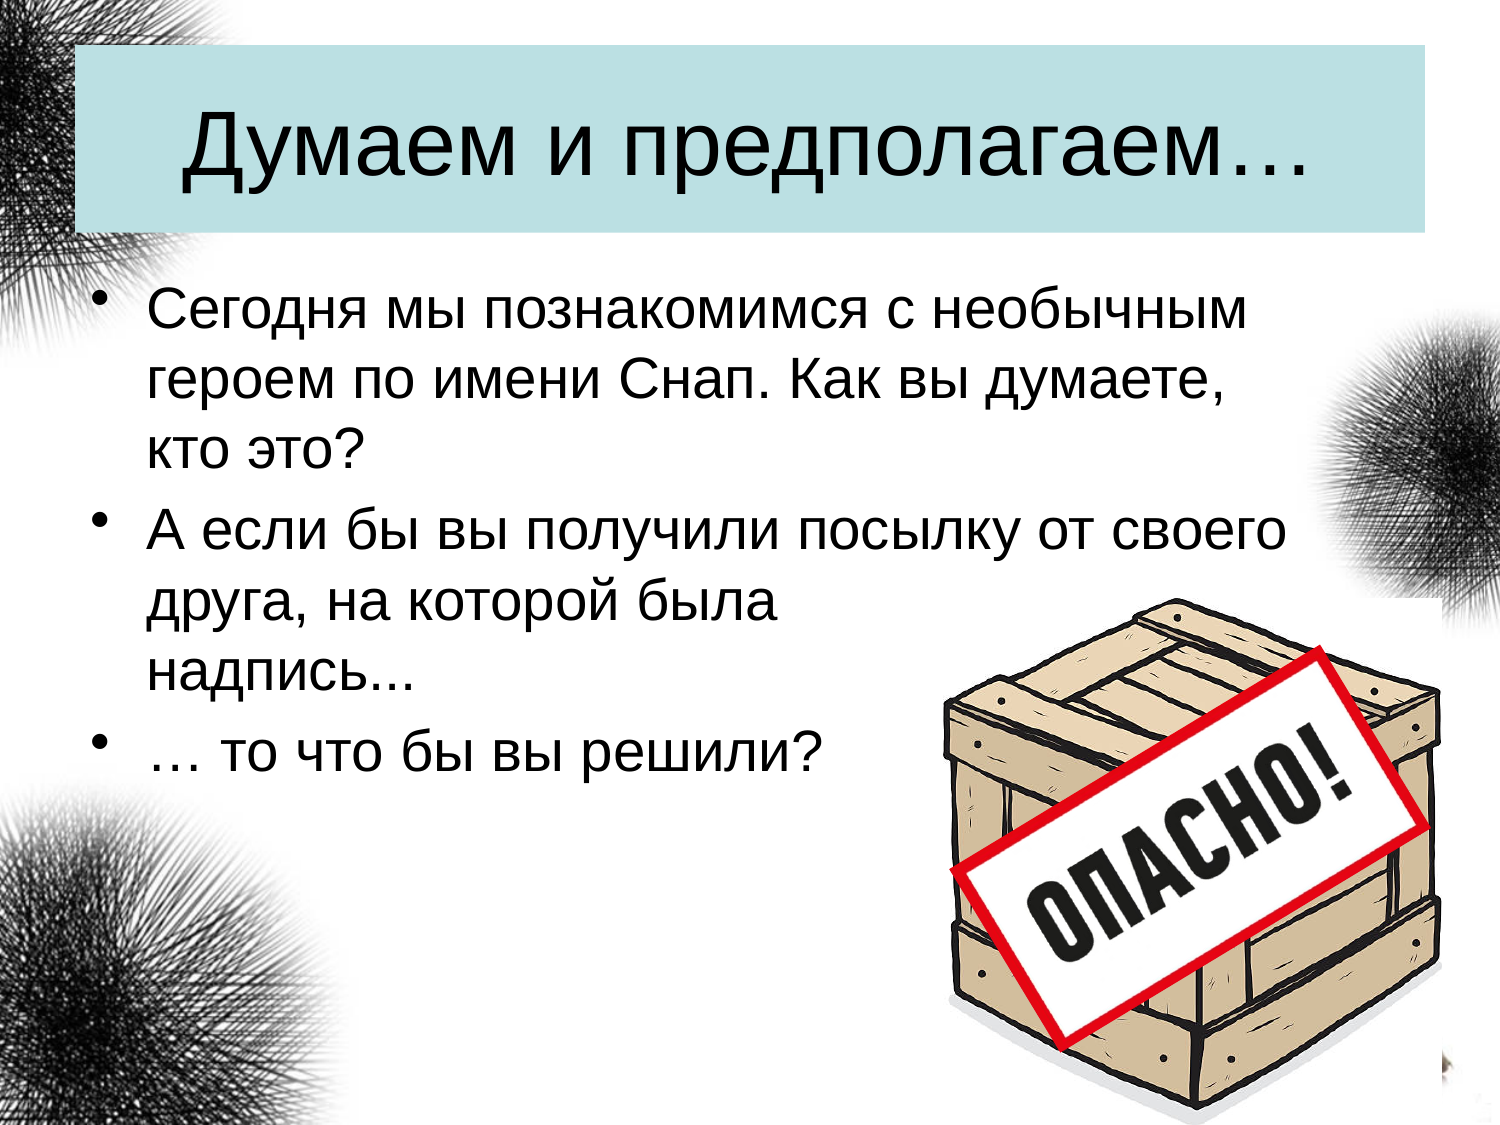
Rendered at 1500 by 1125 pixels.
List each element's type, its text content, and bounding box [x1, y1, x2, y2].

title Думаем и предполагаем… [75, 45, 1425, 233]
picture [0, 0, 1500, 1125]
list Сегодня мы познакомимся с необычным героем по имени Снап. Как вы думаете, кто это? А если бы вы получили посылку от своего друга, на которой была надпись... … то что бы вы решили? [75, 262, 1348, 1005]
